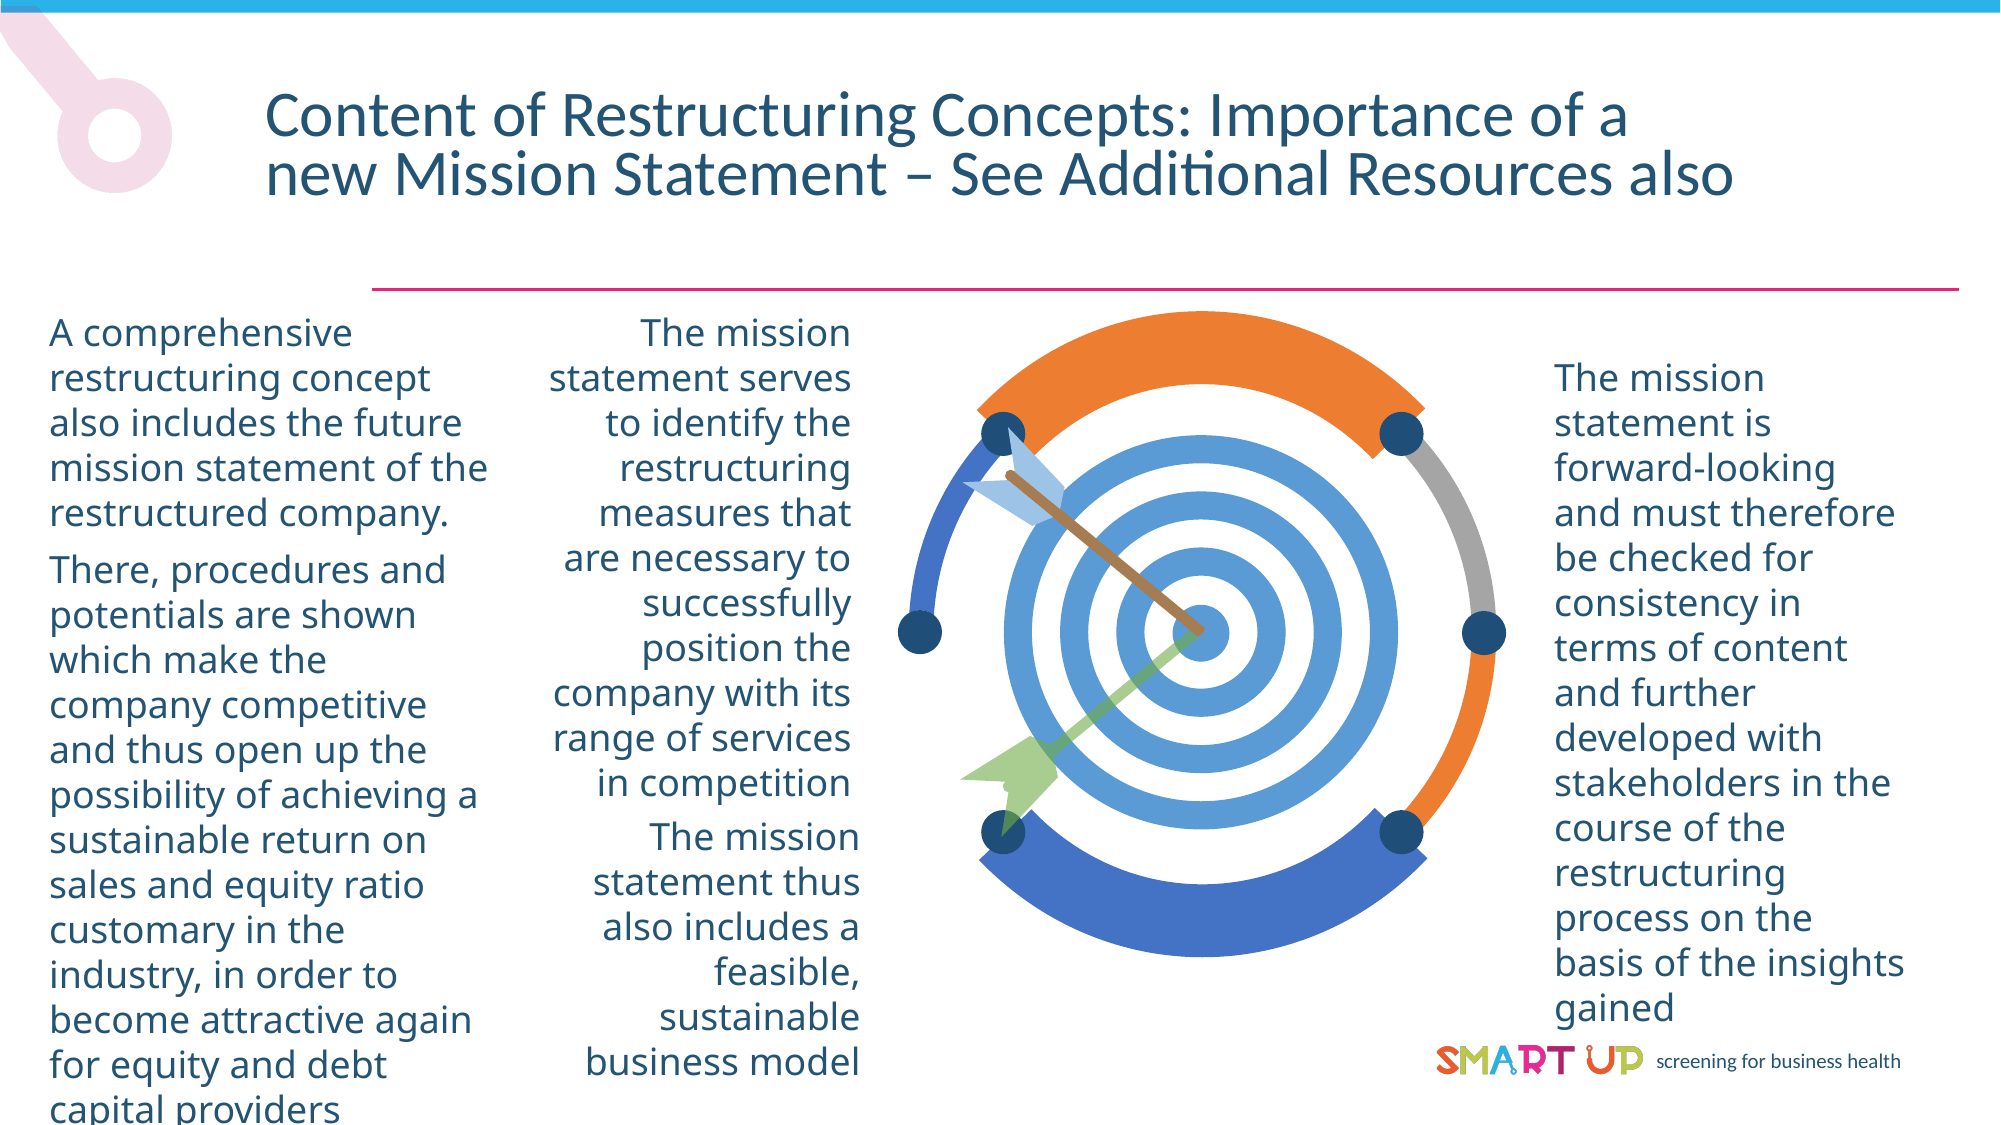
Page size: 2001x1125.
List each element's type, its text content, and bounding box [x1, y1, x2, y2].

text_box [897, 610, 942, 655]
text_box [981, 411, 1026, 456]
text_box [1003, 518, 1067, 744]
text_box [1379, 810, 1424, 855]
text_box [909, 439, 1000, 615]
text_box [1005, 469, 1205, 637]
text_box [981, 810, 1026, 855]
text_box [1019, 770, 1386, 922]
text_box A comprehensive restructuring concept also includes the future mission statement of the restructured company. There, procedures and potentials are shown which make the company competitive and thus open up the possibility of achieving a sustainable return on sales and equity ratio customary in the industry, in order to become attractive again for equity and debt capital providers [35, 302, 505, 1125]
text_box [1055, 435, 1399, 830]
text_box [1007, 427, 1065, 510]
text_box [1163, 576, 1247, 621]
text_box [1020, 347, 1385, 495]
text_box [1119, 520, 1285, 578]
text_box [960, 630, 1201, 838]
text_box [1404, 439, 1496, 614]
text_box [1079, 464, 1323, 536]
picture [1436, 1045, 1643, 1078]
text_box [1160, 646, 1245, 688]
text_box [1120, 688, 1284, 745]
picture [0, 6, 224, 218]
text_box [962, 480, 1054, 526]
text_box [1405, 651, 1496, 827]
text_box [1379, 411, 1424, 456]
text_box [1082, 729, 1323, 801]
text_box The mission statement serves to identify the restructuring measures that are necessary to successfully position the company with its range of services in competition [522, 302, 866, 811]
list Content of Restructuring Concepts: Importance of a new Mission Statement – See Additional Resources also [250, 82, 1759, 227]
text_box The mission statement is forward-looking and must therefore be checked for consistency in terms of content and further developed with stakeholders in the course of the restructuring process on the basis of the insights gained [1540, 347, 1920, 1037]
text_box [1462, 610, 1507, 656]
text_box The mission statement thus also includes a feasible, sustainable business model [531, 806, 875, 1090]
